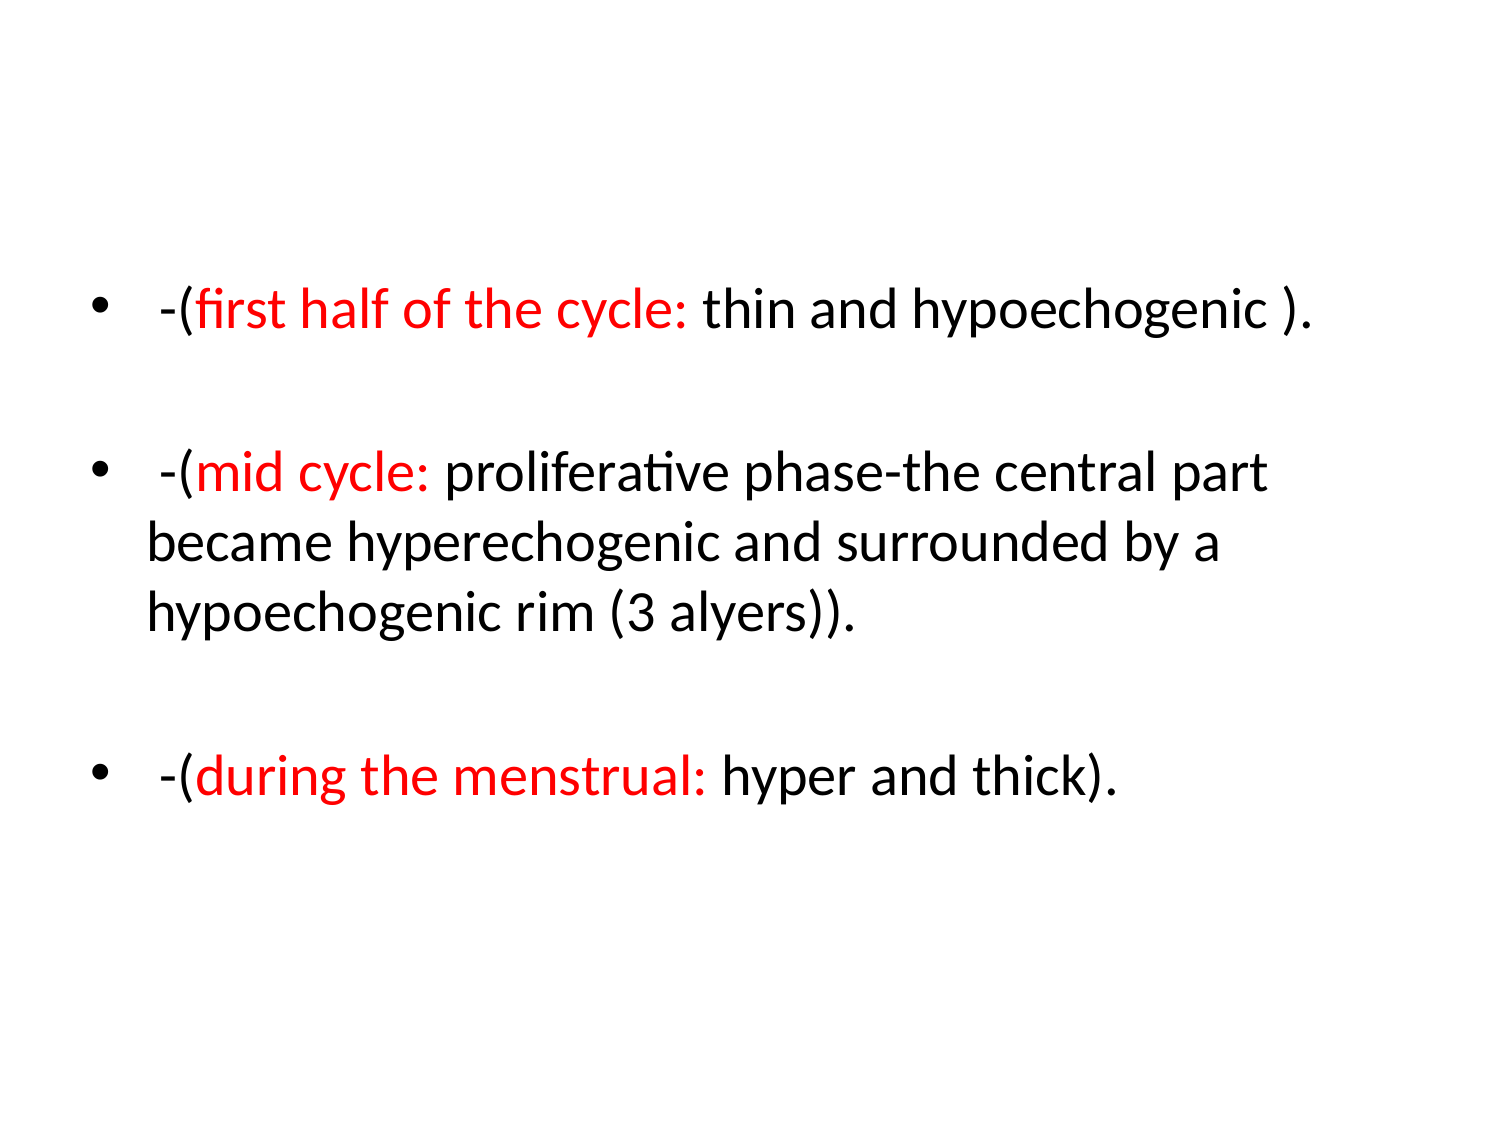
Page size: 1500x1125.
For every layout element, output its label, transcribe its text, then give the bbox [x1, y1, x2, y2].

list -(first half of the cycle: thin and hypoechogenic ). -(mid cycle: proliferative phase-the central part became hyperechogenic and surrounded by a hypoechogenic rim (3 alyers)). -(during the menstrual: hyper and thick). [75, 262, 1425, 1005]
